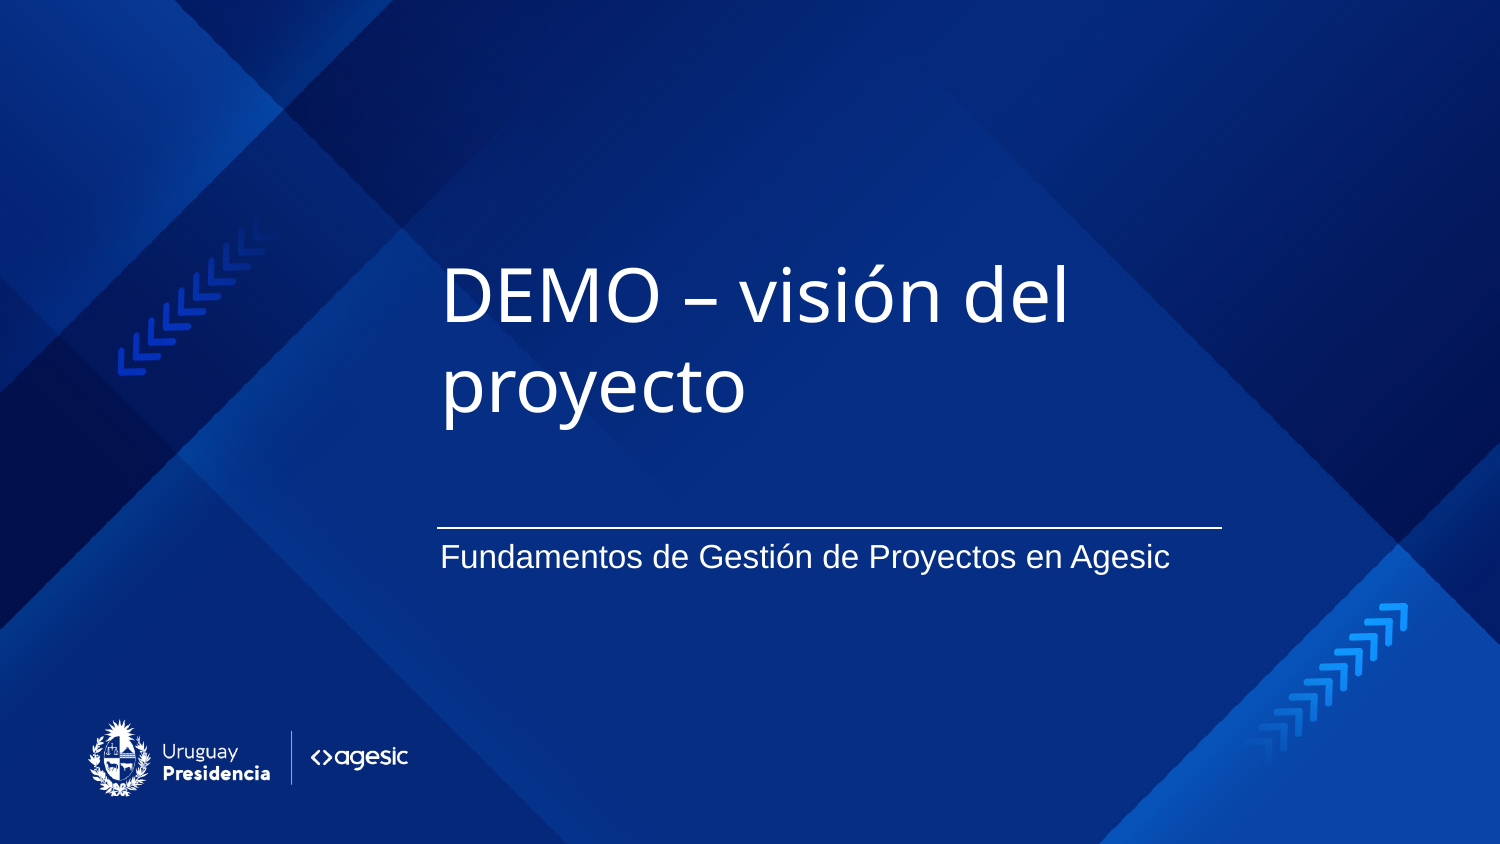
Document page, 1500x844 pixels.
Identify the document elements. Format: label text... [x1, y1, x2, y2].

picture [0, 0, 1500, 844]
text_box DEMO – visión del proyecto [425, 150, 1223, 435]
text_box Fundamentos de Gestión de Proyectos en Agesic [425, 528, 1270, 583]
